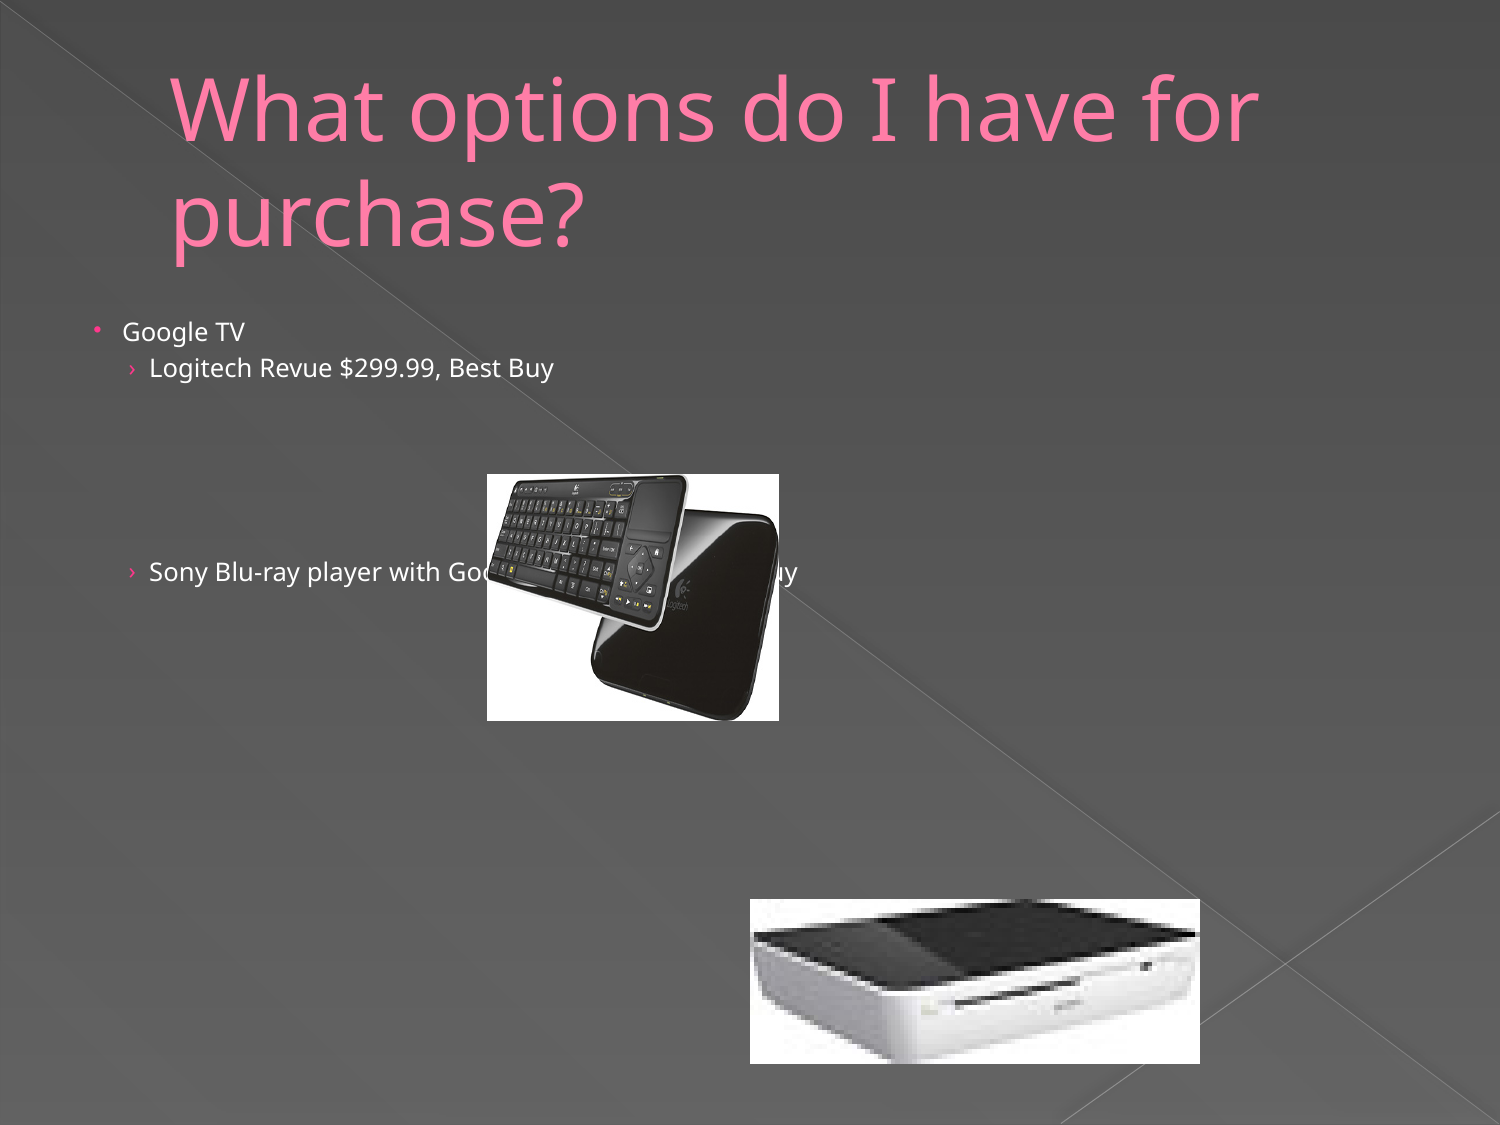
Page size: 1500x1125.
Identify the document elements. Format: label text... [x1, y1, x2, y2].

list Google TV Logitech Revue $299.99, Best Buy Sony Blu-ray player with Google TV, $399.99 Best Buy [75, 308, 1425, 613]
picture [487, 474, 779, 722]
title What options do I have for purchase? [75, 43, 1425, 274]
picture [749, 899, 1201, 1065]
